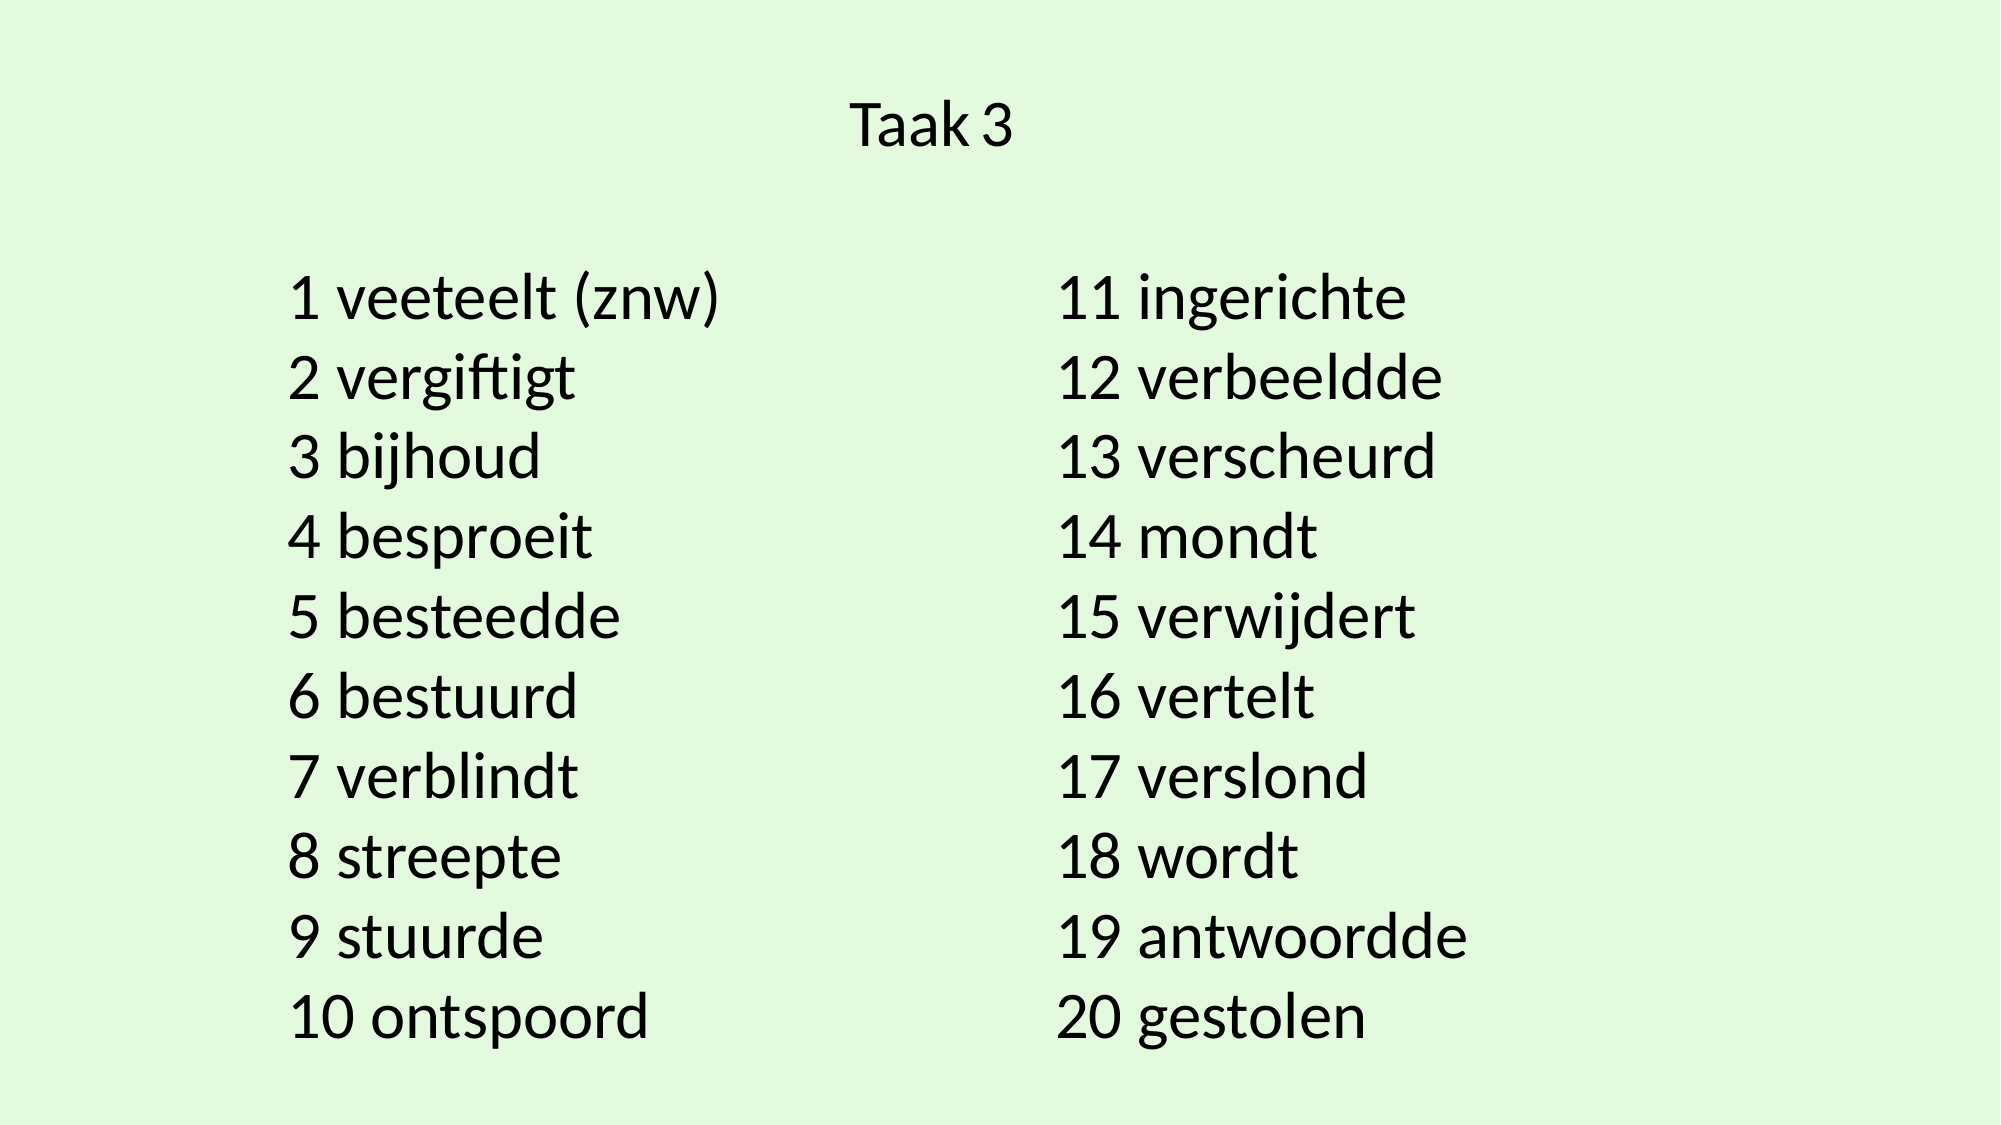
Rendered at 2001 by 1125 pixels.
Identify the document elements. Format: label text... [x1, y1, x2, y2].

text_box 11 ingerichte 12 verbeeldde 13 verscheurd 14 mondt 15 verwijdert 16 vertelt 17 verslond 18 wordt 19 antwoordde 20 gestolen [1040, 245, 1669, 1060]
text_box 1 veeteelt (znw) 2 vergiftigt 3 bijhoud 4 besproeit 5 besteedde 6 bestuurd 7 verblindt 8 streepte 9 stuurde 10 ontspoord [273, 245, 901, 1060]
text_box Taak 3 [545, 72, 1318, 168]
